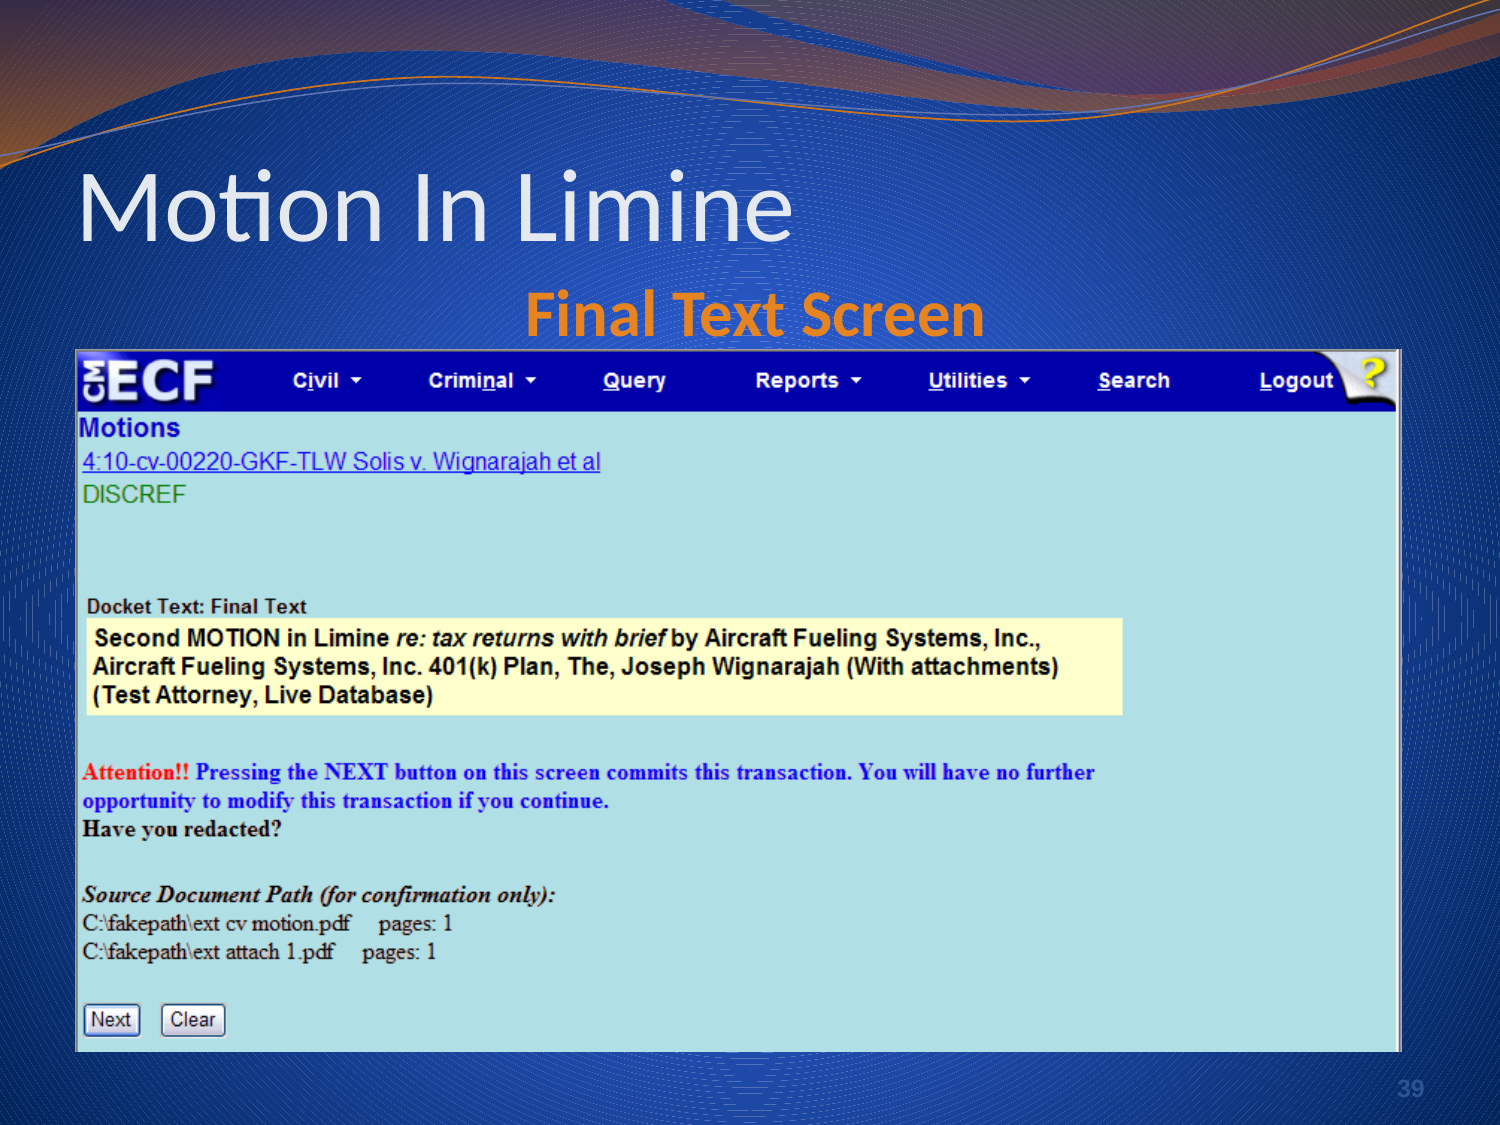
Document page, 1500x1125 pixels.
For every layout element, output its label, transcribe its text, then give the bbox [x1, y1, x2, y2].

title Motion In Limine [75, 115, 1425, 262]
slide_number 39 [1299, 1042, 1425, 1103]
text_box Final Text Screen [49, 262, 1463, 358]
picture [74, 349, 1402, 1052]
